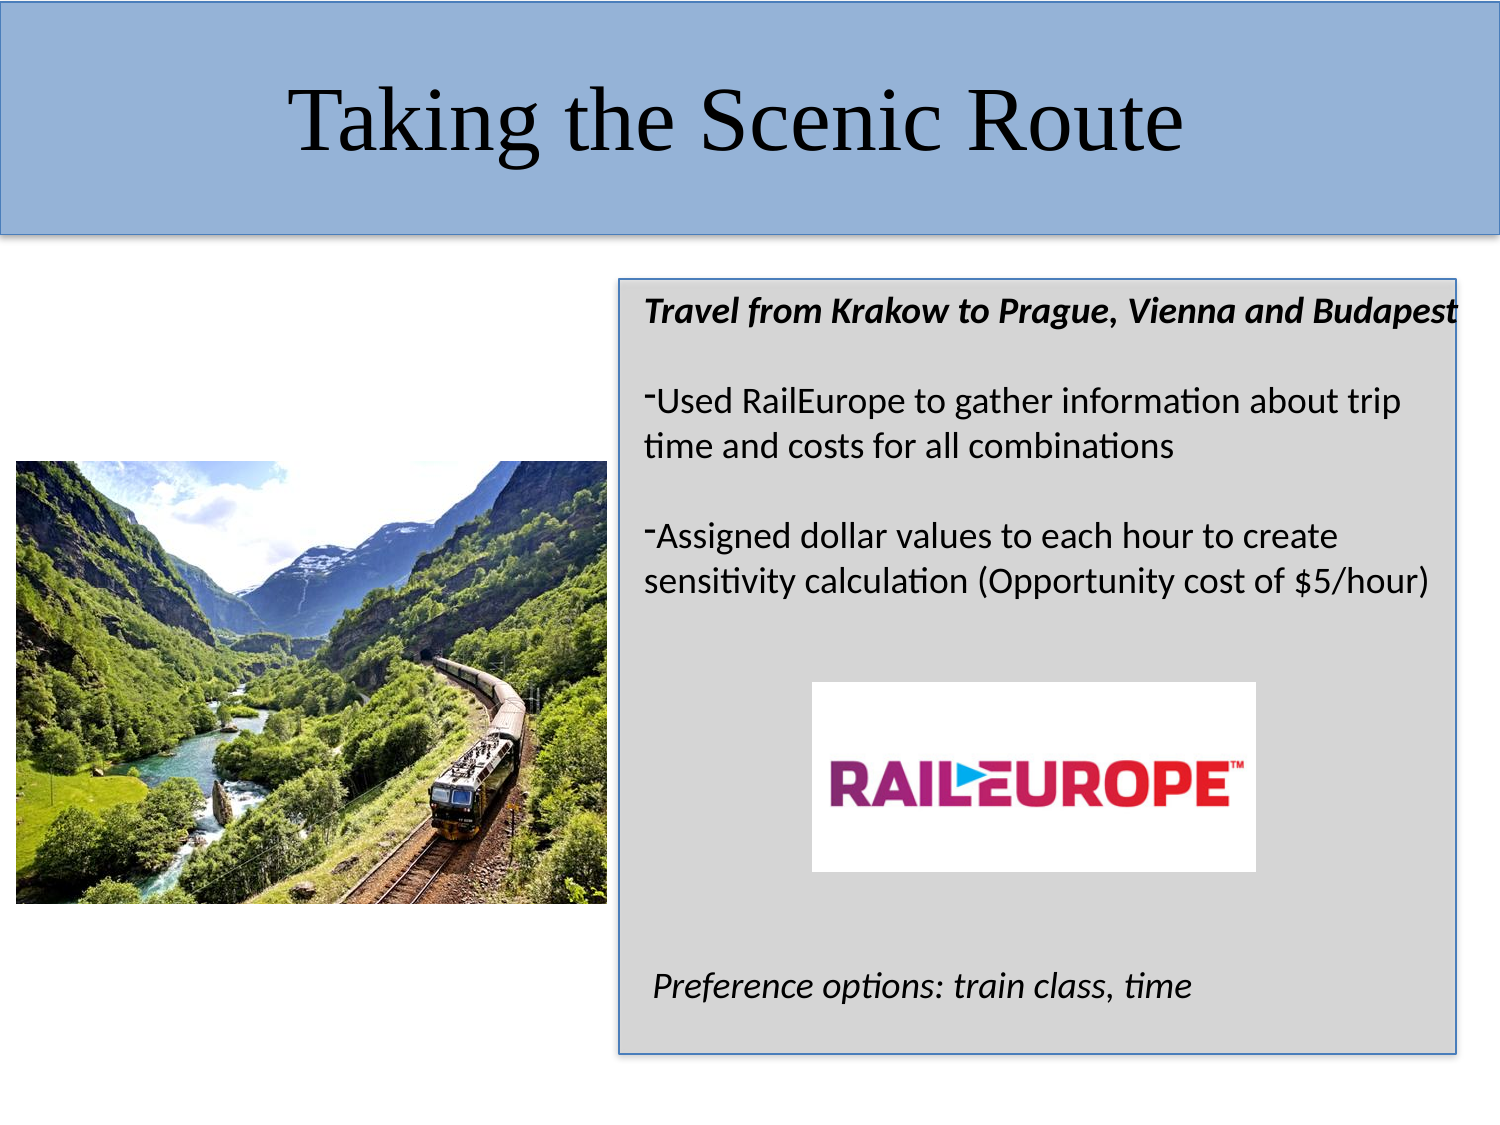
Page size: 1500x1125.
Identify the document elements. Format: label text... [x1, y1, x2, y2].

picture [16, 461, 607, 905]
picture [812, 682, 1257, 872]
text_box [0, 1, 1500, 235]
text_box Travel from Krakow to Prague, Vienna and Budapest Used RailEurope to gather information about trip time and costs for all combinations Assigned dollar values to each hour to create sensitivity calculation (Opportunity cost of $5/hour) Preference options: train class, time [629, 279, 1477, 1125]
text_box [618, 278, 1457, 1055]
text_box Taking the Scenic Route [62, 20, 1413, 208]
